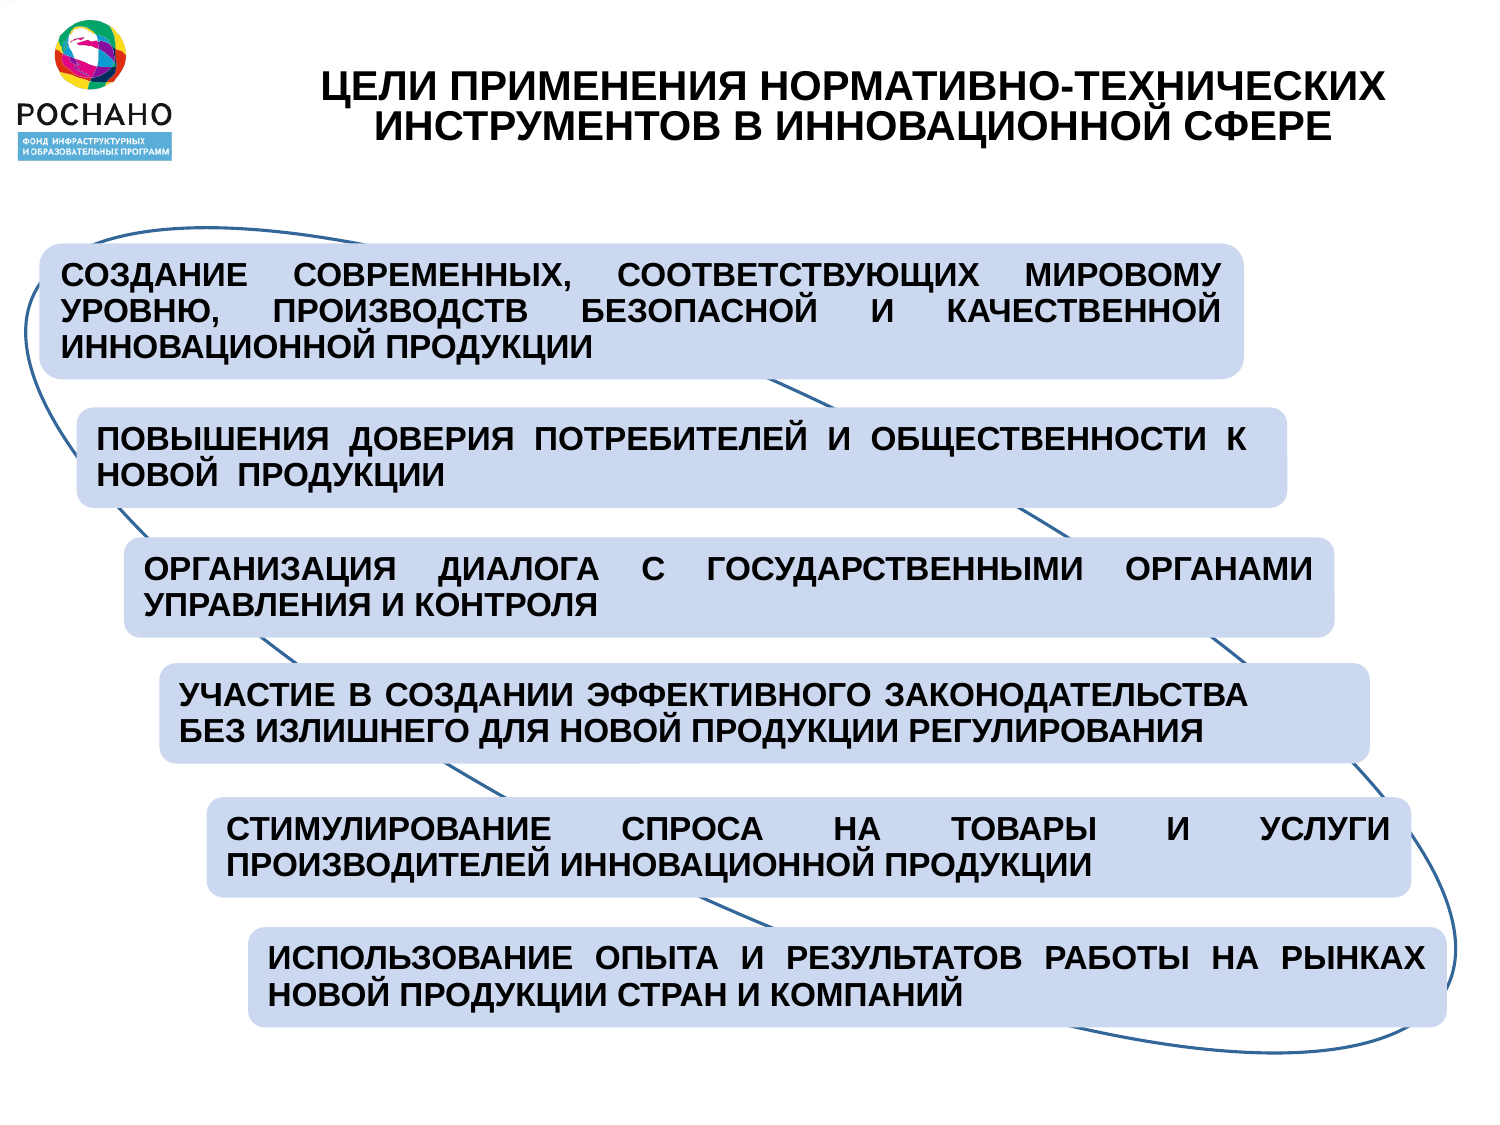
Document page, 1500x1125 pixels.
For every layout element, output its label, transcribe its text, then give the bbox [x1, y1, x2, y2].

text_box [97, 225, 356, 241]
text_box СозданиЕ современных, соответствующих мировому уровню, производств безопасной и качественной инновационной продукции [37, 241, 1247, 382]
text_box использованиЕ опыта и результатов работы на рынках новой продукции стран и компаний [245, 925, 1450, 1030]
text_box [1078, 1030, 1406, 1056]
text_box стимулированиЕ спроса на товары и услуги производителей инновационной продукции [204, 795, 1414, 900]
text_box [261, 640, 1246, 661]
text_box участиЕ в создании эффективного законодательства без излишнего для новой продукции регулирования [157, 661, 1373, 766]
text_box [23, 284, 832, 456]
text_box [446, 765, 1385, 795]
text_box [702, 834, 1458, 989]
text_box организациЯ диалога с ГОСУДАРСТВЕННЫМИ Органами УПРАВЛЕНИЯ И КОНТРОЛЯ [121, 535, 1337, 640]
text_box [118, 510, 1068, 535]
text_box повышения доверия потребителей и общественности к новой продукции [74, 405, 1290, 510]
picture [17, 18, 172, 162]
title ЦЕЛИ ПРИМЕНЕНИЯ НОРМАТИВНО-ТЕХНИЧЕСКИХ ИНСТРУМЕНТОВ В ИННОВАЦИОННОЙ СФЕРЕ [262, 45, 1444, 173]
